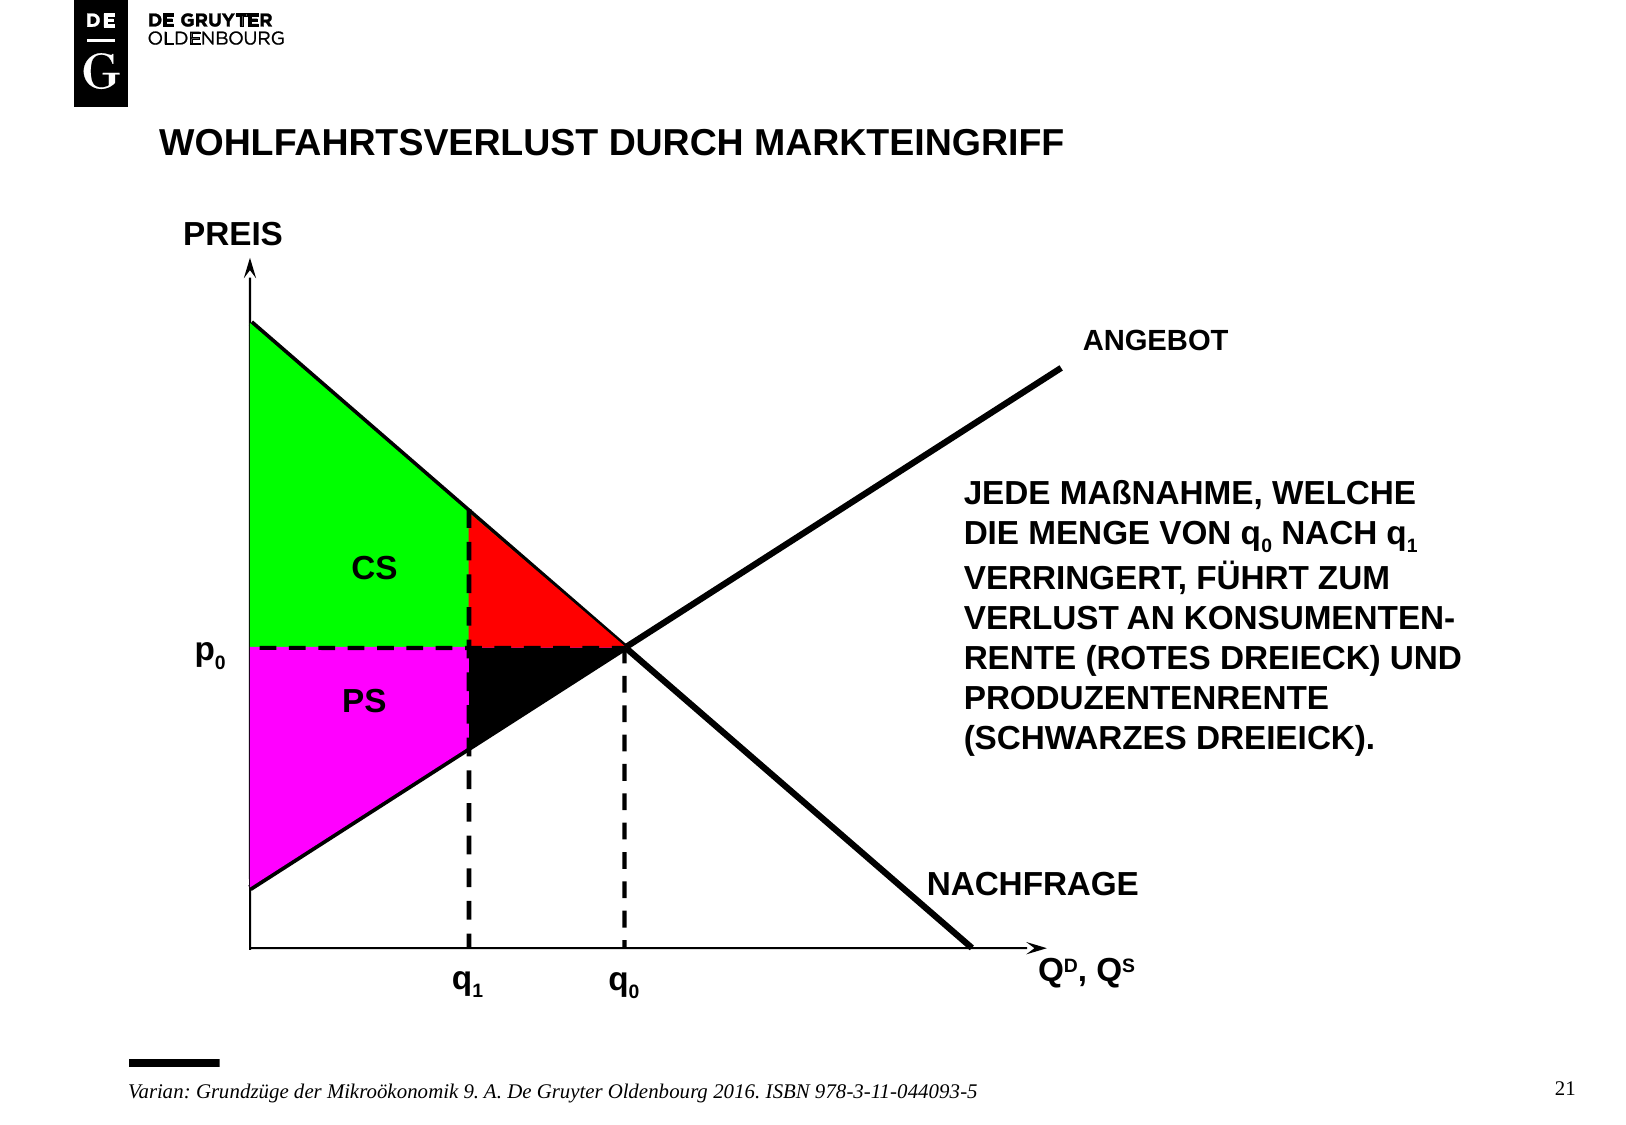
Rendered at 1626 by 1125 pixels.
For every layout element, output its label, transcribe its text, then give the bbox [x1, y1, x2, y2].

text_box q0 [593, 950, 655, 1011]
slide_number 21 [1554, 1074, 1614, 1104]
text_box PREIS [168, 204, 299, 260]
text_box q1 [437, 948, 498, 1009]
text_box [249, 646, 469, 888]
text_box ANGEBOT [1067, 313, 1245, 365]
text_box p0 [179, 620, 241, 681]
text_box CS [249, 322, 468, 646]
title WOHLFAHRTSVERLUST DURCH MARKTEINGRIFF [159, 117, 1586, 172]
text_box [243, 260, 257, 279]
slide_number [128, 1077, 1539, 1108]
text_box QD, QS [1023, 941, 1151, 997]
text_box JEDE MAßNAHME, WELCHE DIE MENGE VON q0 NACH q1 VERRINGERT, FÜHRT ZUM VERLUST AN KONSUMENTEN- RENTE (ROTES DREIECK) UND PRODUZENTENRENTE (SCHWARZES DREIEICK). [949, 463, 1478, 764]
text_box PS [327, 671, 402, 727]
list [129, 198, 1556, 1034]
text_box [468, 512, 627, 648]
text_box NACHFRAGE [911, 854, 1155, 910]
text_box [469, 647, 626, 749]
